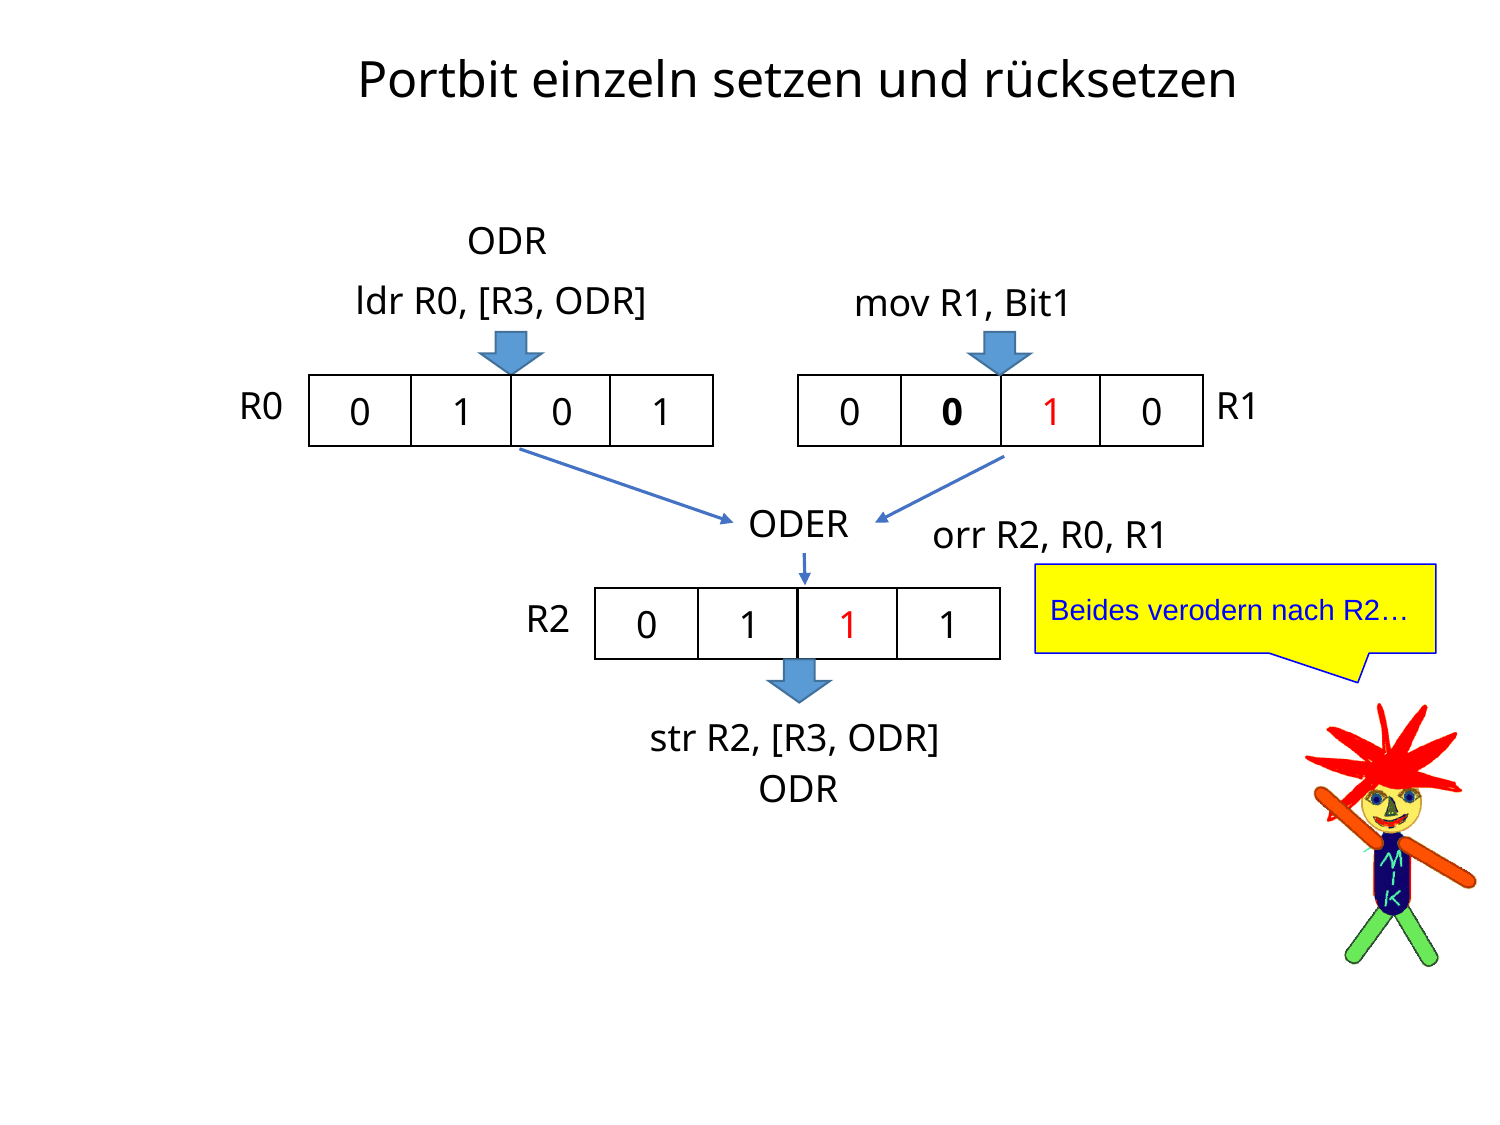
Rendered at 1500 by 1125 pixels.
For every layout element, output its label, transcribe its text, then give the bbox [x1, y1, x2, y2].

picture [1293, 693, 1485, 974]
title Portbit einzeln setzen und rücksetzen [160, 41, 1436, 116]
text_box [223, 208, 1277, 820]
text_box Beides verodern nach R2… [1281, 564, 1436, 683]
